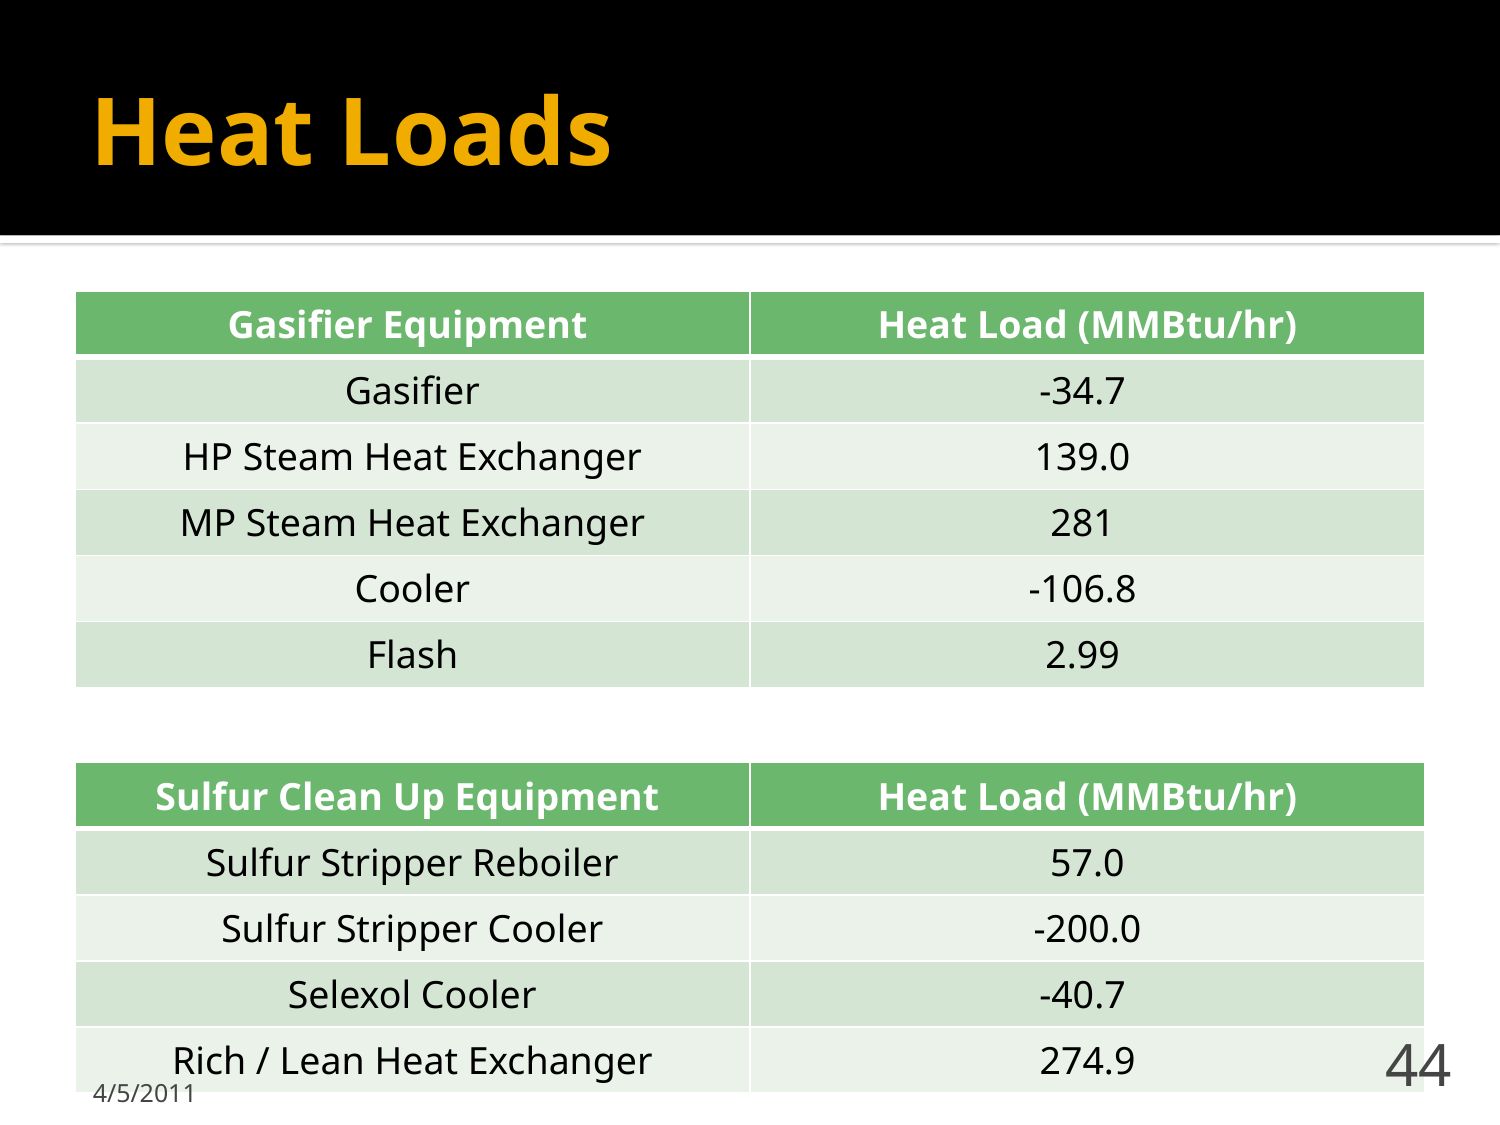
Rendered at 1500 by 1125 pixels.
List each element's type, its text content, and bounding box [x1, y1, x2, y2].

table_cell 281 [751, 490, 1424, 555]
table_cell 139.0 [751, 424, 1424, 489]
table_cell -106.8 [751, 556, 1424, 621]
table_cell Flash [76, 622, 749, 687]
table_cell 2.99 [751, 622, 1424, 687]
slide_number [75, 1062, 425, 1108]
table_cell -34.7 [751, 360, 1424, 422]
table_header Sulfur Clean Up Equipment [76, 763, 749, 826]
table_cell HP Steam Heat Exchanger [76, 424, 749, 489]
table_cell Rich / Lean Heat Exchanger [76, 1028, 749, 1092]
title Heat Loads [75, 25, 1425, 231]
table_cell -200.0 [751, 896, 1424, 960]
table_cell Sulfur Stripper Cooler [76, 896, 749, 960]
table_cell MP Steam Heat Exchanger [76, 490, 749, 555]
table_cell Gasifier [76, 360, 749, 422]
table_cell Selexol Cooler [76, 962, 749, 1026]
table_cell 57.0 [751, 831, 1424, 894]
slide_number 44 [1345, 1062, 1467, 1108]
table_cell Cooler [76, 556, 749, 621]
table_cell -40.7 [751, 962, 1424, 1026]
table_cell 274.9 [751, 1028, 1424, 1092]
table_header Gasifier Equipment [76, 292, 749, 354]
table_header Heat Load (MMBtu/hr) [751, 763, 1424, 826]
table_header Heat Load (MMBtu/hr) [751, 292, 1424, 354]
table_cell Sulfur Stripper Reboiler [76, 831, 749, 894]
